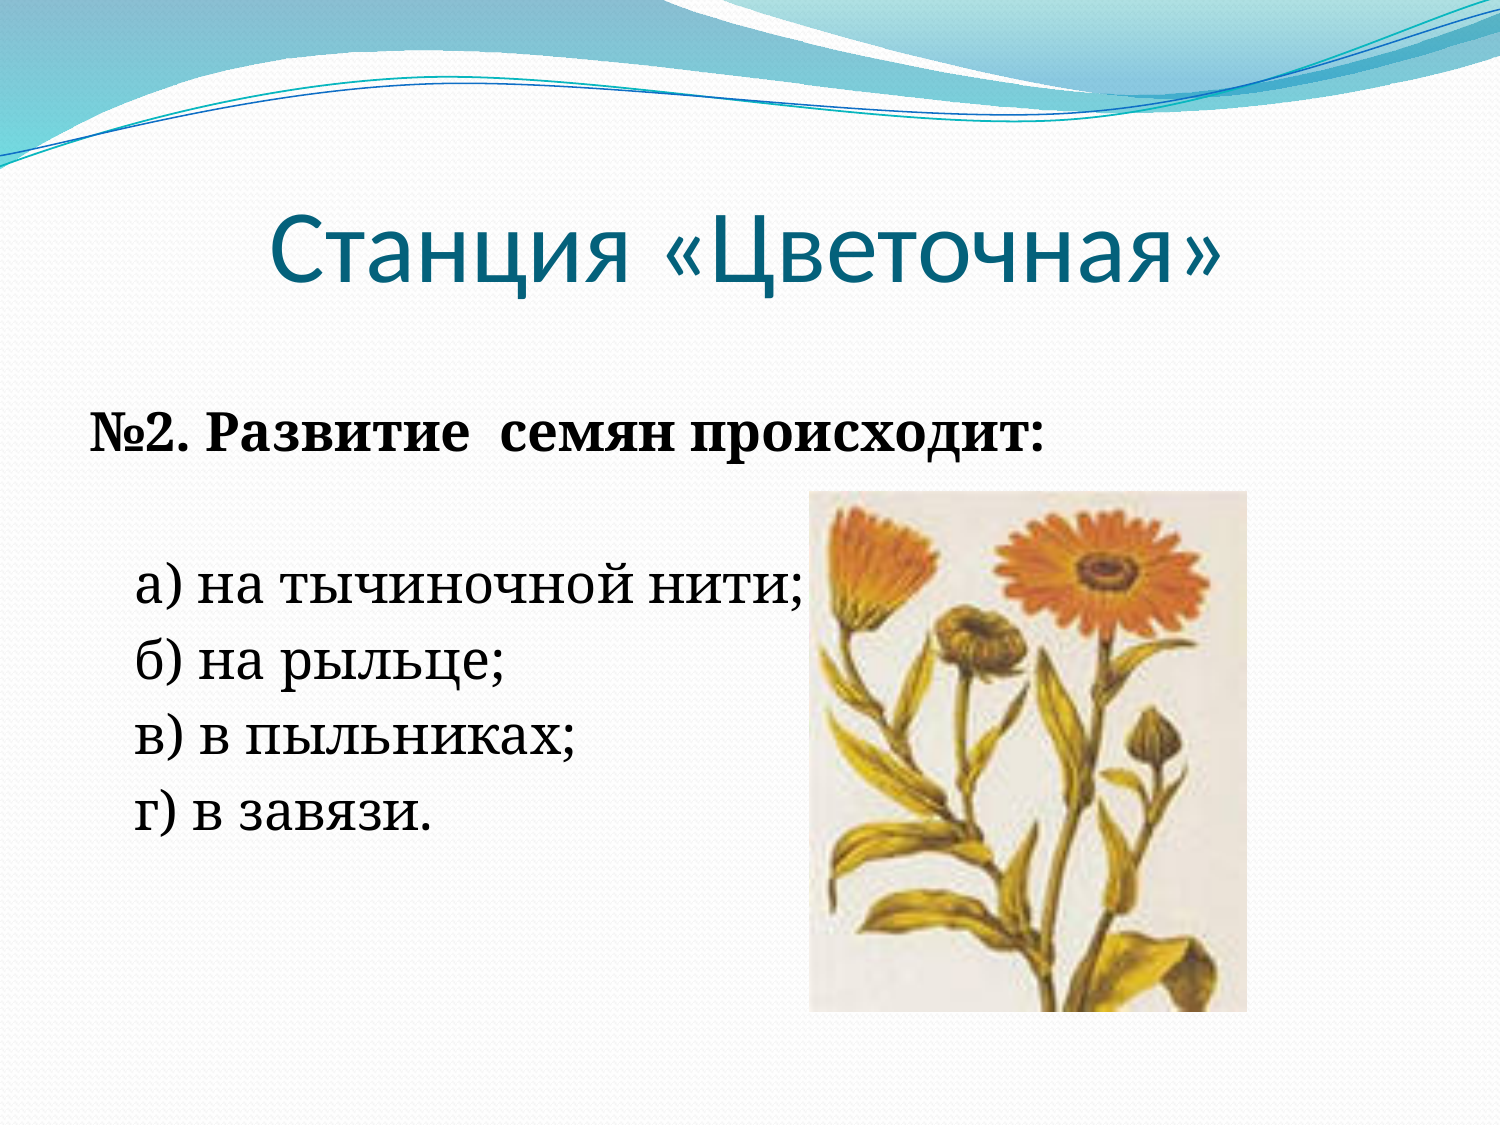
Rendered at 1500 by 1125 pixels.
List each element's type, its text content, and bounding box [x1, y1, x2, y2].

picture [808, 491, 1247, 1012]
title Станция «Цветочная» [75, 115, 1425, 303]
list №2. Развитие семян происходит: а) на тычиночной нити; б) на рыльце; в) в пыльниках; г) в завязи. [75, 314, 1425, 1038]
